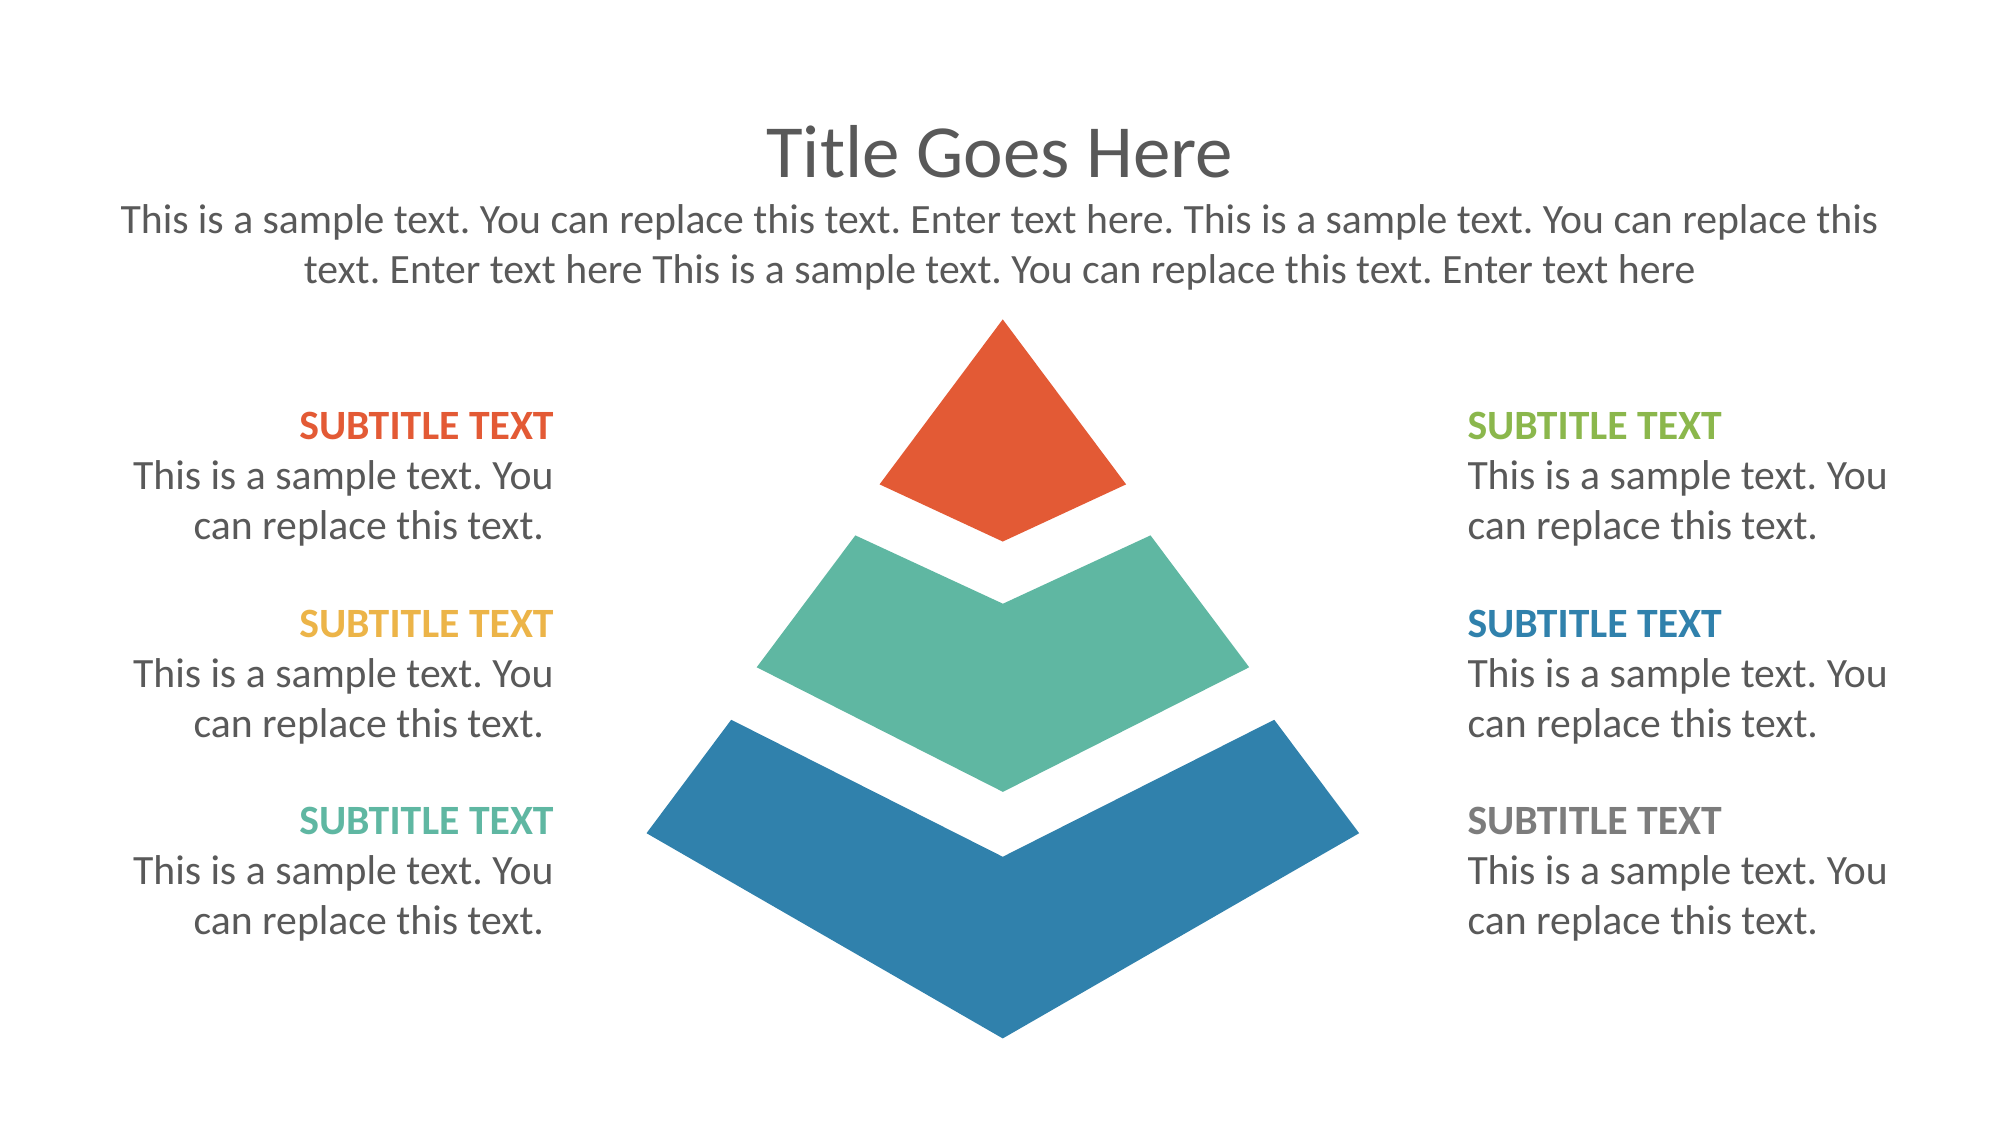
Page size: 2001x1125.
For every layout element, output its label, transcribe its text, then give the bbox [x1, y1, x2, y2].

text_box Subtitle TEXT This is a sample text. You can replace this text. [1452, 390, 1904, 556]
text_box [646, 719, 1360, 1039]
text_box Title Goes Here This is a sample text. You can replace this text. Enter text here. This is a sample text. You can replace this text. Enter text here This is a sample text. You can replace this text. Enter text here [80, 94, 1920, 360]
text_box [879, 360, 1127, 542]
text_box Subtitle TEXT This is a sample text. You can replace this text. [117, 390, 569, 556]
text_box Subtitle TEXT This is a sample text. You can replace this text. [1452, 785, 1904, 951]
text_box Subtitle TEXT This is a sample text. You can replace this text. [117, 587, 569, 753]
text_box Subtitle TEXT This is a sample text. You can replace this text. [1452, 587, 1904, 753]
text_box [756, 535, 1250, 792]
text_box Subtitle TEXT This is a sample text. You can replace this text. [117, 785, 569, 951]
